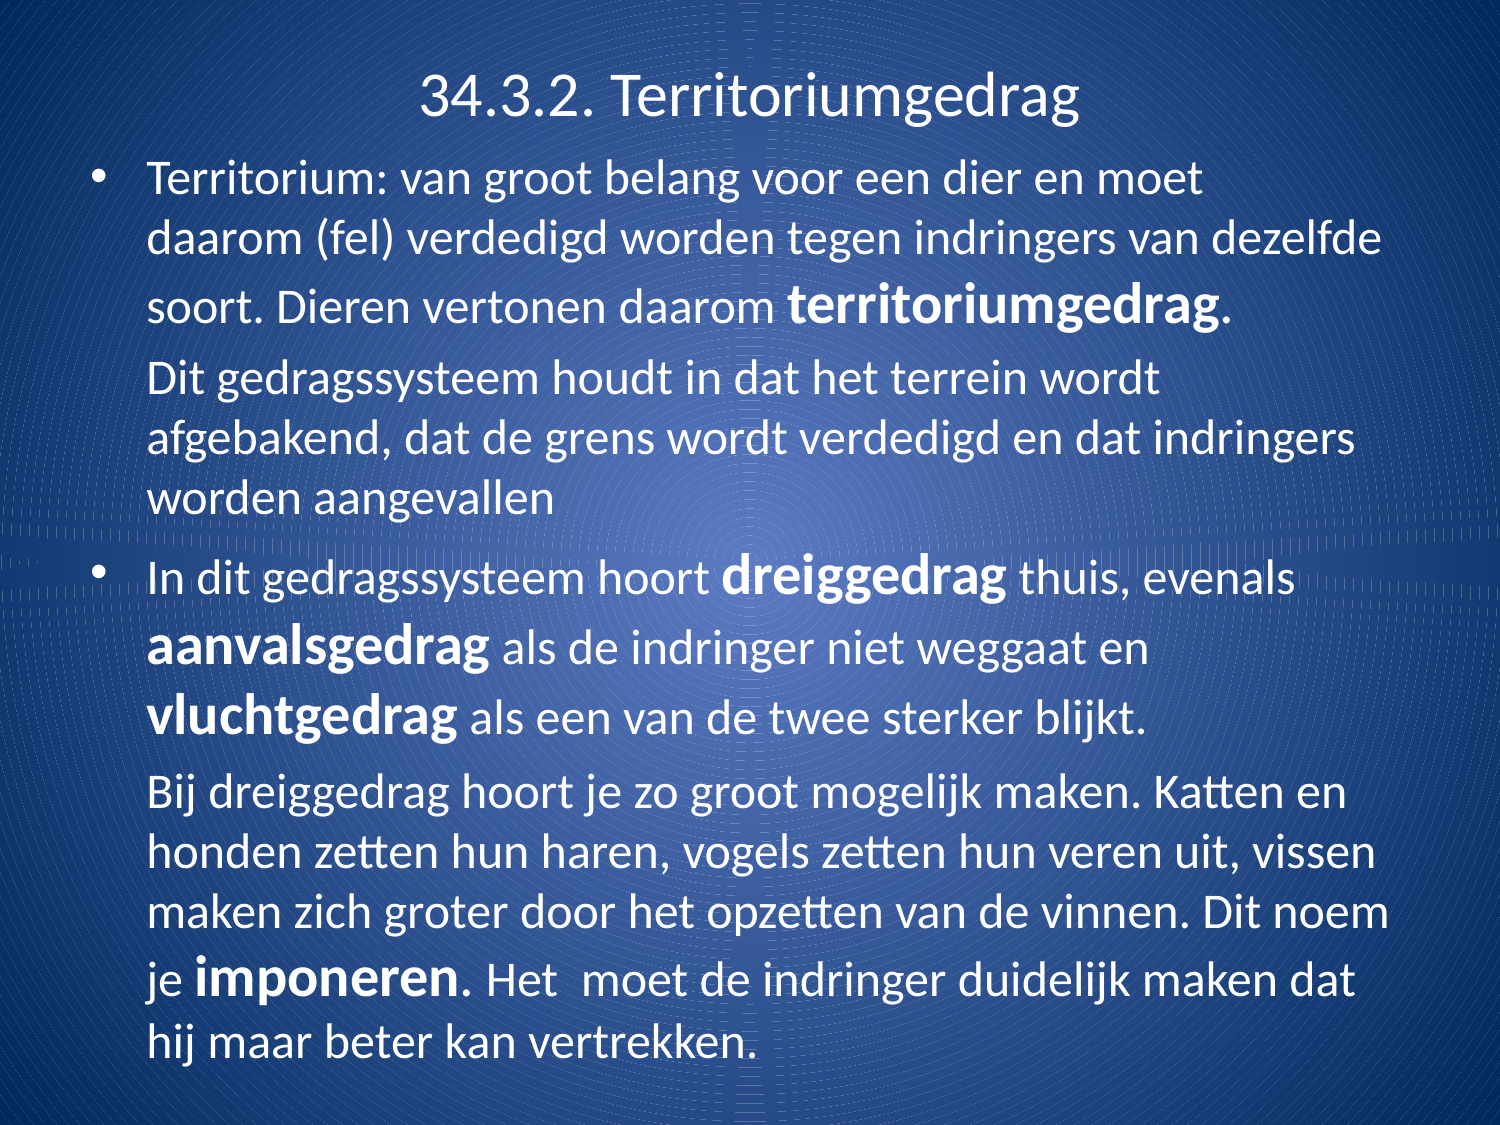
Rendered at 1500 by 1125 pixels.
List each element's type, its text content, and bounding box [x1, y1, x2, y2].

list Territorium: van groot belang voor een dier en moet daarom (fel) verdedigd worden tegen indringers van dezelfde soort. Dieren vertonen daarom territoriumgedrag. Dit gedragssysteem houdt in dat het terrein wordt afgebakend, dat de grens wordt verdedigd en dat indringers worden aangevallen In dit gedragssysteem hoort dreiggedrag thuis, evenals aanvalsgedrag als de indringer niet weggaat en vluchtgedrag als een van de twee sterker blijkt. Bij dreiggedrag hoort je zo groot mogelijk maken. Katten en honden zetten hun haren, vogels zetten hun veren uit, vissen maken zich groter door het opzetten van de vinnen. Dit noem je imponeren. Het moet de indringer duidelijk maken dat hij maar beter kan vertrekken. [75, 137, 1425, 1083]
title 34.3.2. Territoriumgedrag [75, 45, 1425, 137]
